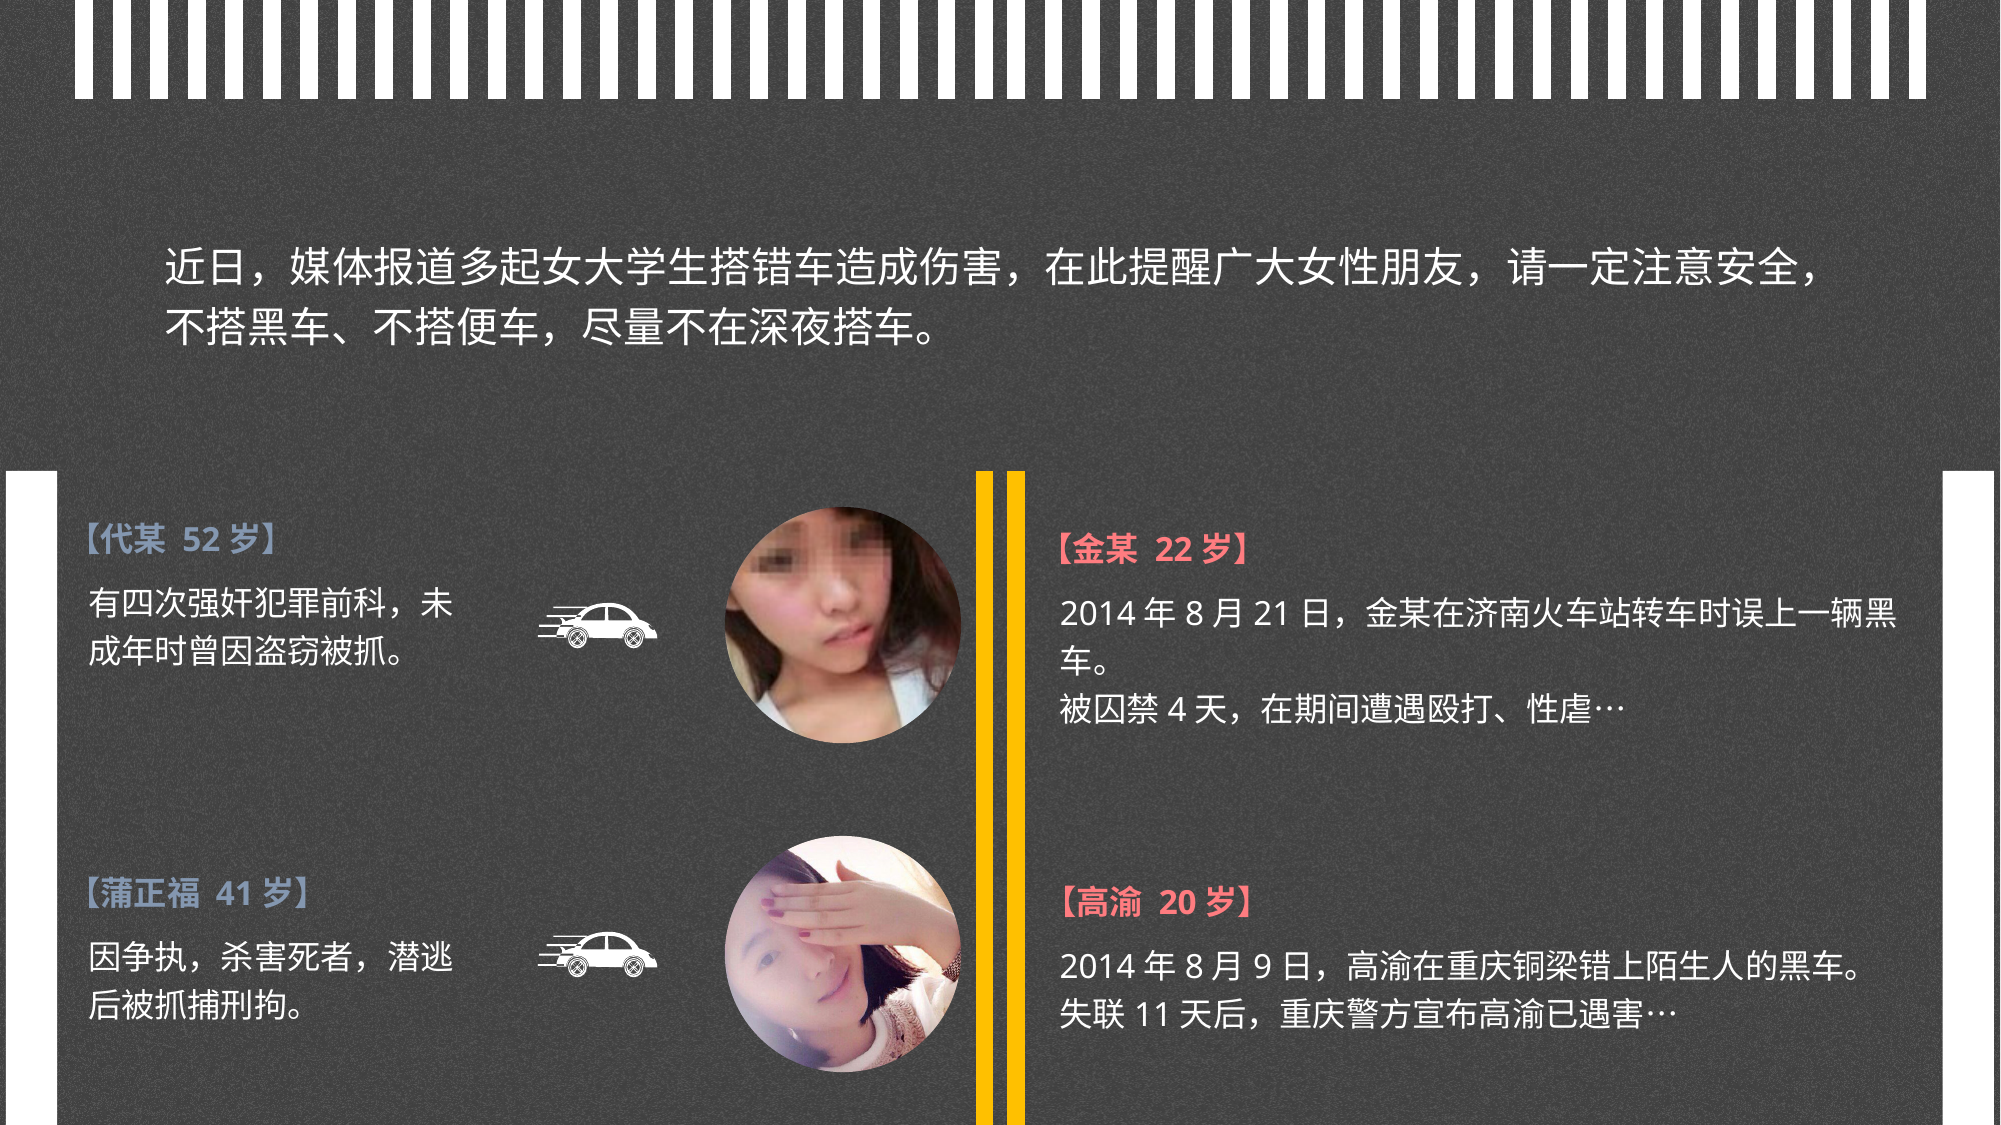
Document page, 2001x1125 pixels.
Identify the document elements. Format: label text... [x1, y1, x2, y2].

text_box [84, 0, 1918, 99]
picture [0, 0, 2001, 1125]
text_box 近日，媒体报道多起女大学生搭错车造成伤害，在此提醒广大女性朋友，请一定注意安全，不搭黑车、不搭便车，尽量不在深夜搭车。 [149, 223, 1857, 358]
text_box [5, 470, 1994, 1125]
